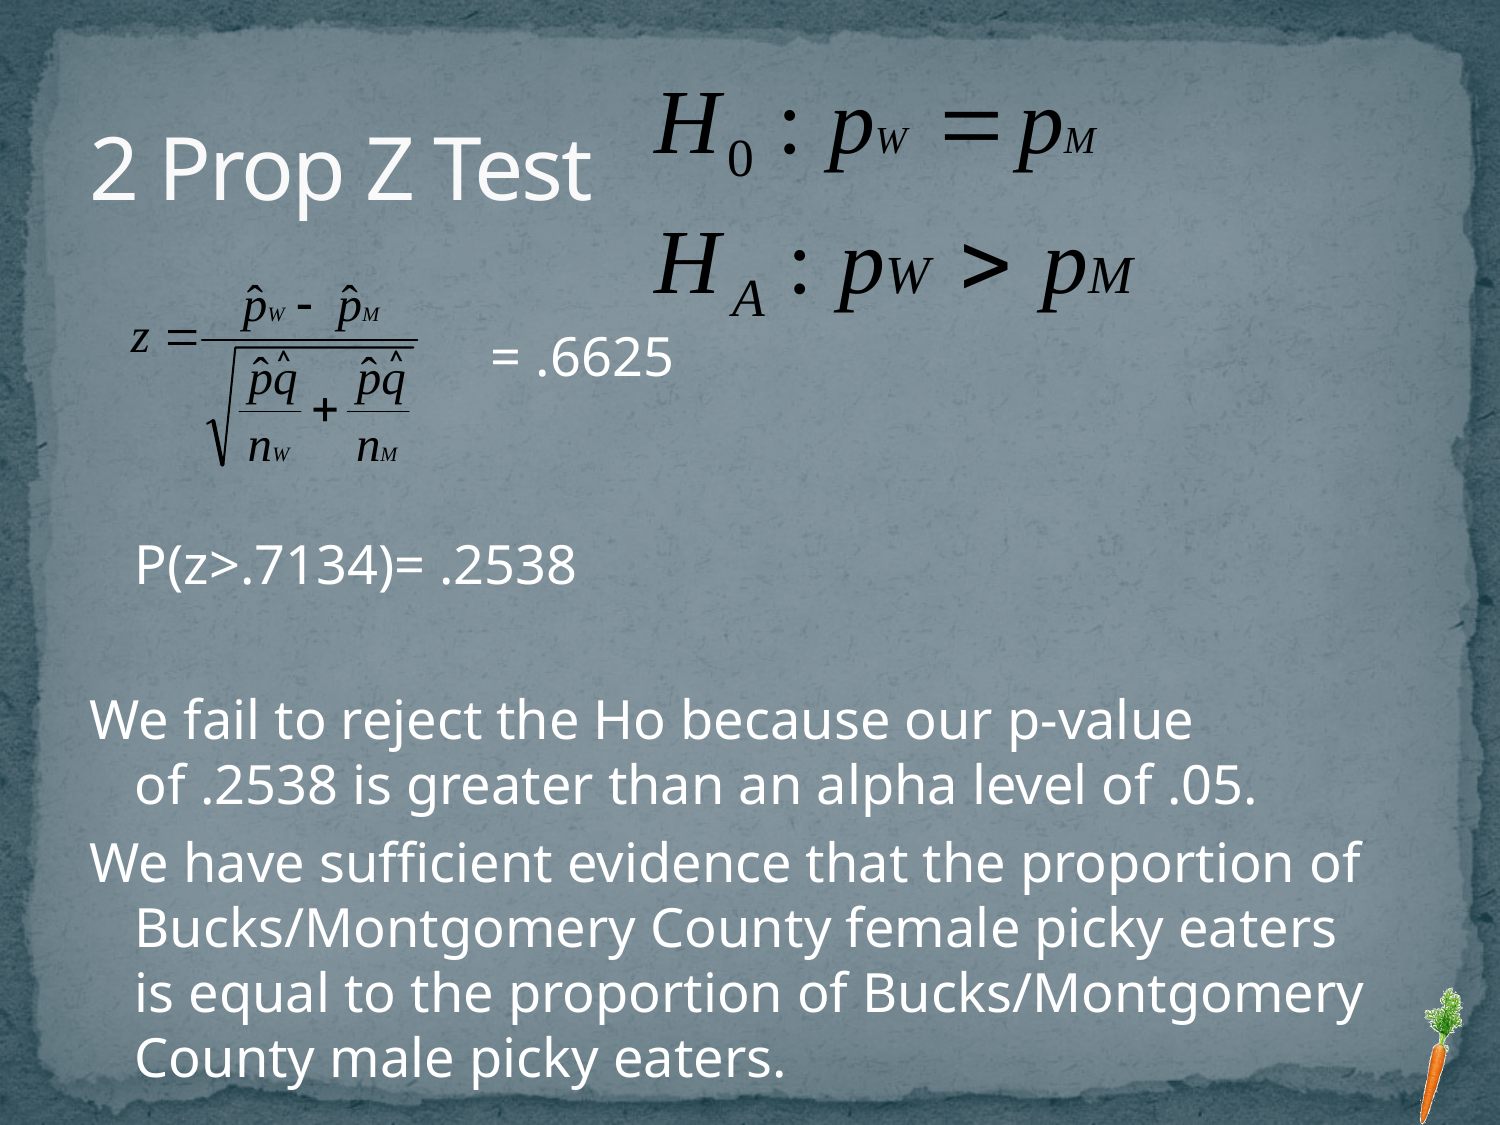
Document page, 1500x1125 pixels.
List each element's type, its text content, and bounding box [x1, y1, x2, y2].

list = .6625 P(z>.7134)= .2538 We fail to reject the Ho because our p-value of .2538 is greater than an alpha level of .05. We have sufficient evidence that the proportion of Bucks/Montgomery County female picky eaters is equal to the proportion of Bucks/Montgomery County male picky eaters. [75, 249, 1400, 1100]
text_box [123, 276, 427, 475]
title 2 Prop Z Test [74, 24, 1425, 225]
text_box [639, 64, 1156, 337]
picture [1412, 987, 1467, 1125]
